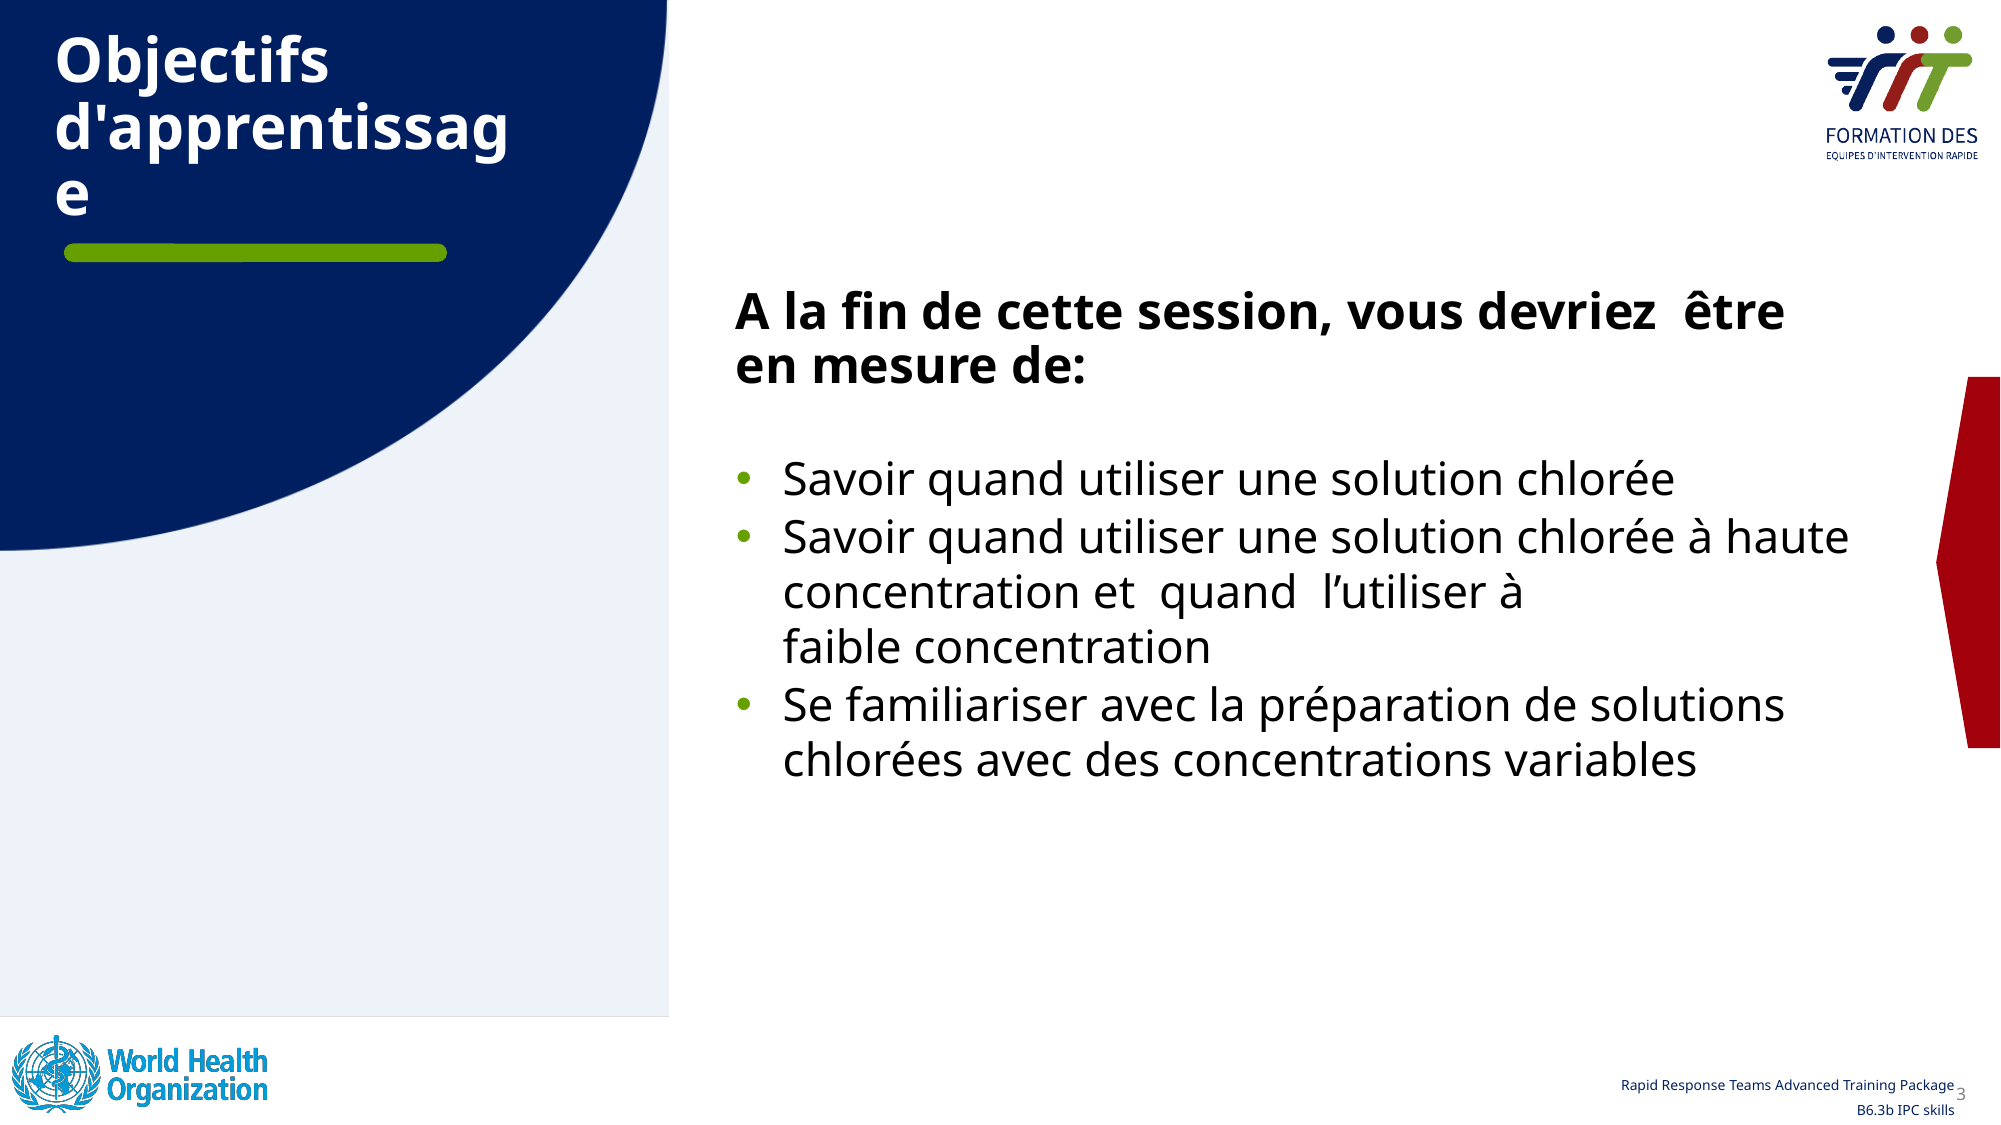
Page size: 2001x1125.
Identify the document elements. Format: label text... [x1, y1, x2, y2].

picture [46, 1056, 54, 1062]
picture [0, 0, 669, 1018]
picture [12, 1083, 48, 1113]
picture [1826, 25, 1978, 161]
picture [22, 1062, 26, 1077]
picture [24, 1054, 36, 1087]
picture [36, 1088, 78, 1105]
picture [59, 1035, 267, 1113]
picture [50, 1108, 62, 1113]
picture [30, 1083, 37, 1091]
picture [12, 1035, 54, 1068]
picture [71, 1053, 90, 1091]
picture [40, 1062, 47, 1070]
list A la fin de cette session, vous devriez être en mesure de: Savoir quand utiliser une solution chlorée Savoir quand utiliser une solution chlorée à haute concentration et quand l’utiliser à faible concentration Se familiariser avec la préparation de solutions chlorées avec des concentrations variables [727, 289, 1863, 836]
picture [34, 1054, 43, 1078]
text_box Objectifs d'apprentissage [55, 28, 545, 230]
